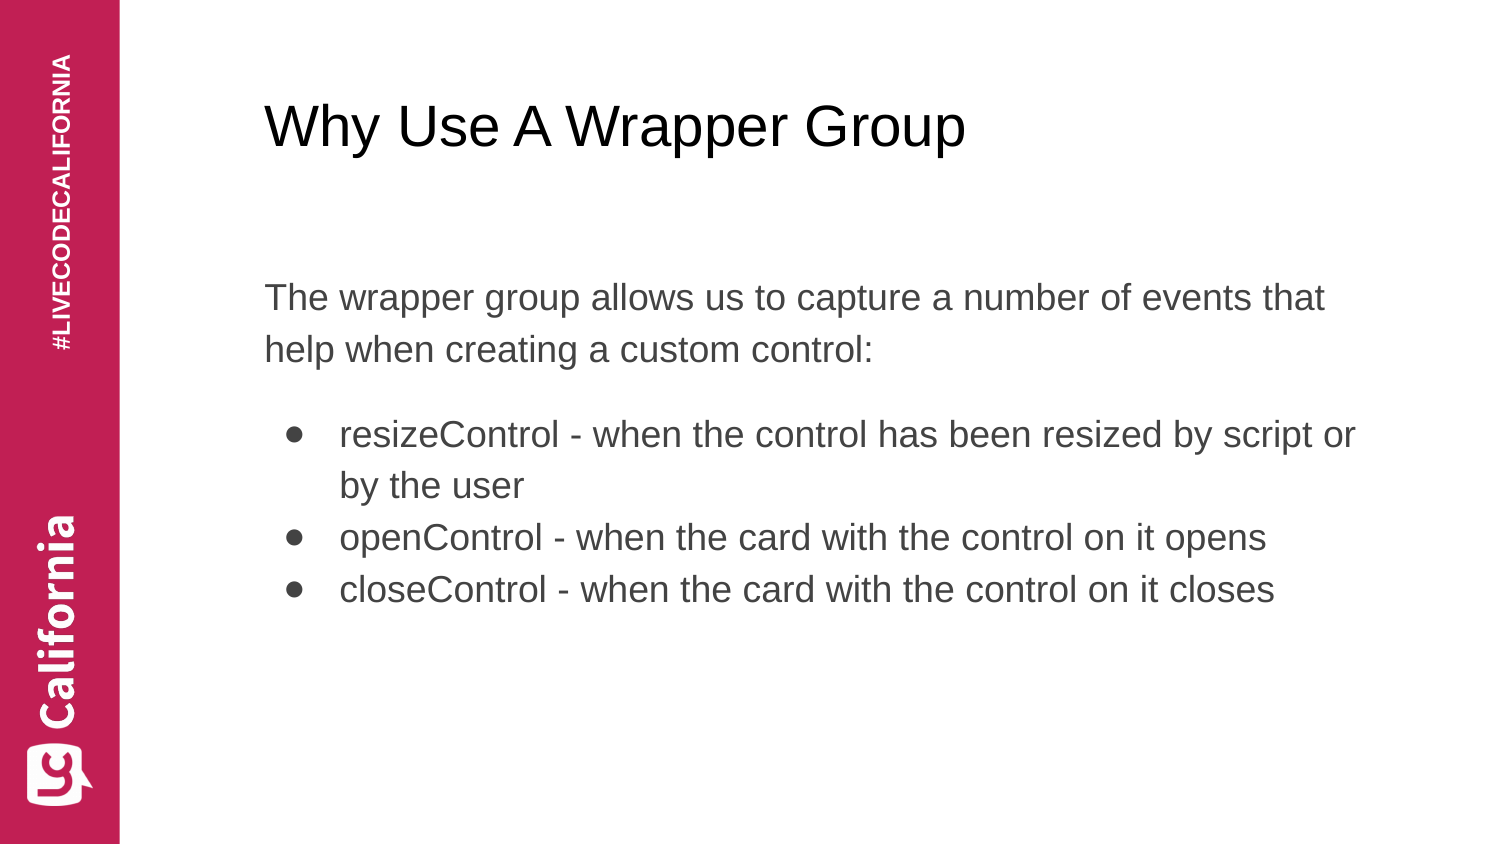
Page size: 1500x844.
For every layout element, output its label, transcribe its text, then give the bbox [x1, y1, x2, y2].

title Why Use A Wrapper Group [249, 72, 1417, 236]
picture [0, 0, 120, 844]
list The wrapper group allows us to capture a number of events that help when creating a custom control: resizeControl - when the control has been resized by script or by the user openControl - when the card with the control on it opens closeControl - when the card with the control on it closes [249, 251, 1417, 778]
